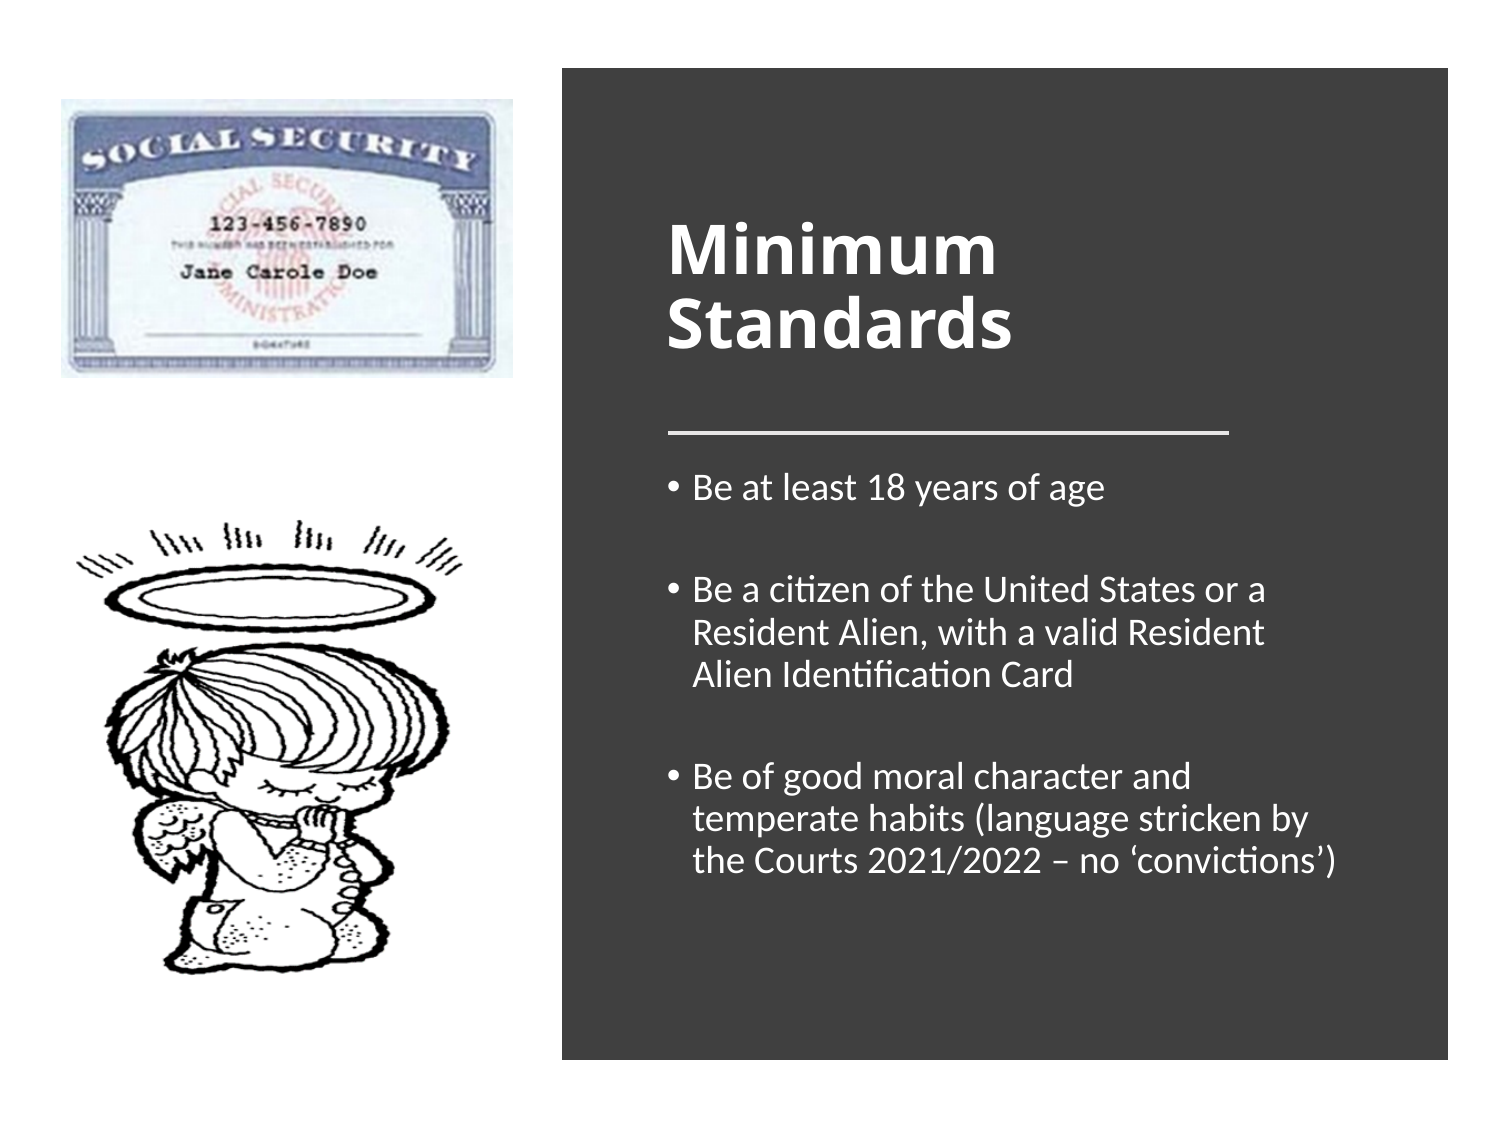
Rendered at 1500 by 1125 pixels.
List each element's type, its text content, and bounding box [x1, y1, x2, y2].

list Be at least 18 years of age Be a citizen of the United States or a Resident Alien, with a valid Resident Alien Identification Card Be of good moral character and temperate habits (language stricken by the Courts 2021/2022 – no ‘convictions’) [651, 459, 1359, 1000]
picture [74, 518, 464, 977]
text_box [572, 77, 1439, 1050]
picture [61, 99, 513, 378]
title Minimum Standards [651, 172, 1346, 407]
